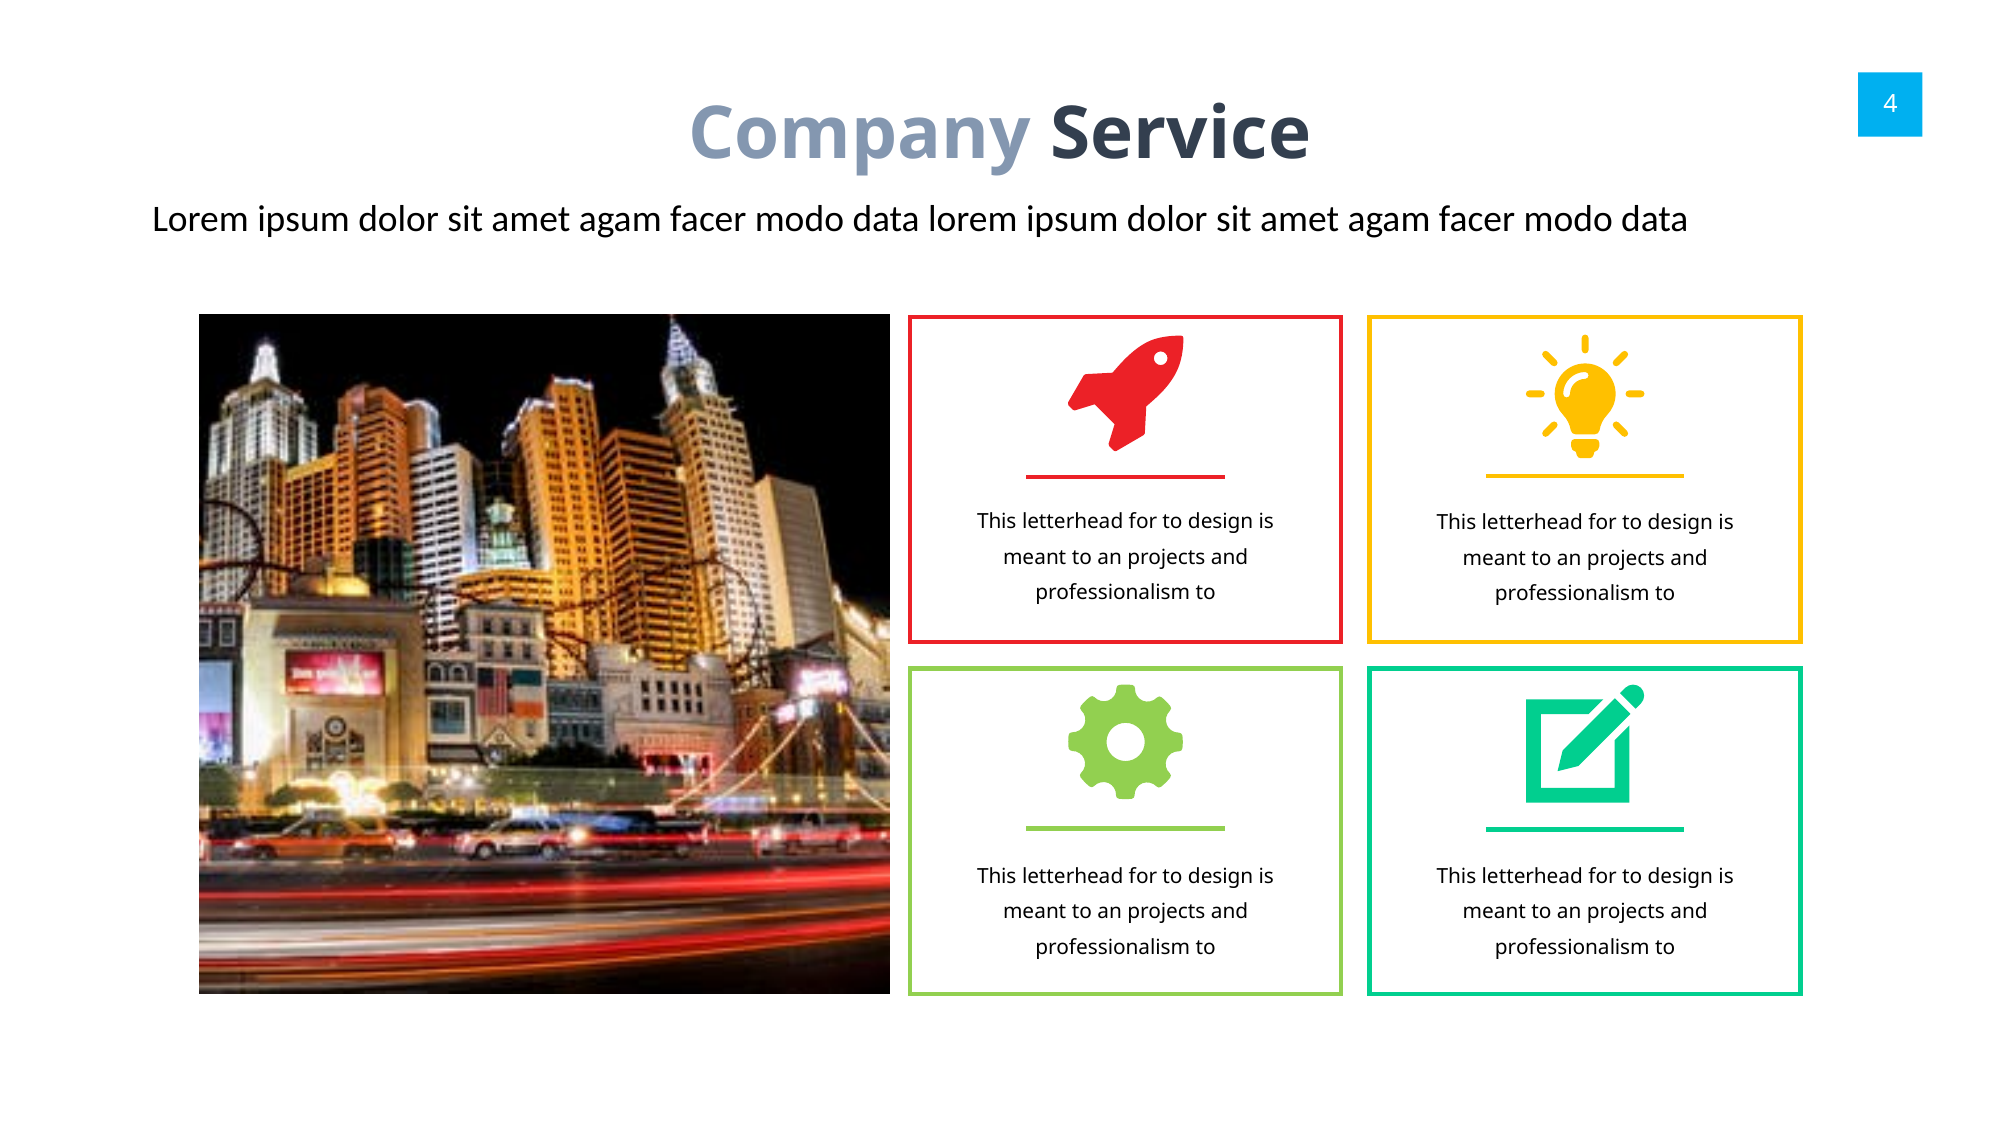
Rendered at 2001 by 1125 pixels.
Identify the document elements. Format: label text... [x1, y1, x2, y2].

slide_number 4 [1863, 78, 1927, 130]
text_box [1369, 668, 1802, 995]
picture [199, 314, 890, 994]
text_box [1426, 684, 1744, 979]
text_box [1369, 316, 1802, 643]
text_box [966, 684, 1285, 979]
text_box [909, 316, 1342, 643]
title Company Service [137, 33, 1863, 237]
text_box [909, 668, 1342, 995]
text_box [966, 335, 1285, 624]
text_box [1426, 334, 1744, 625]
